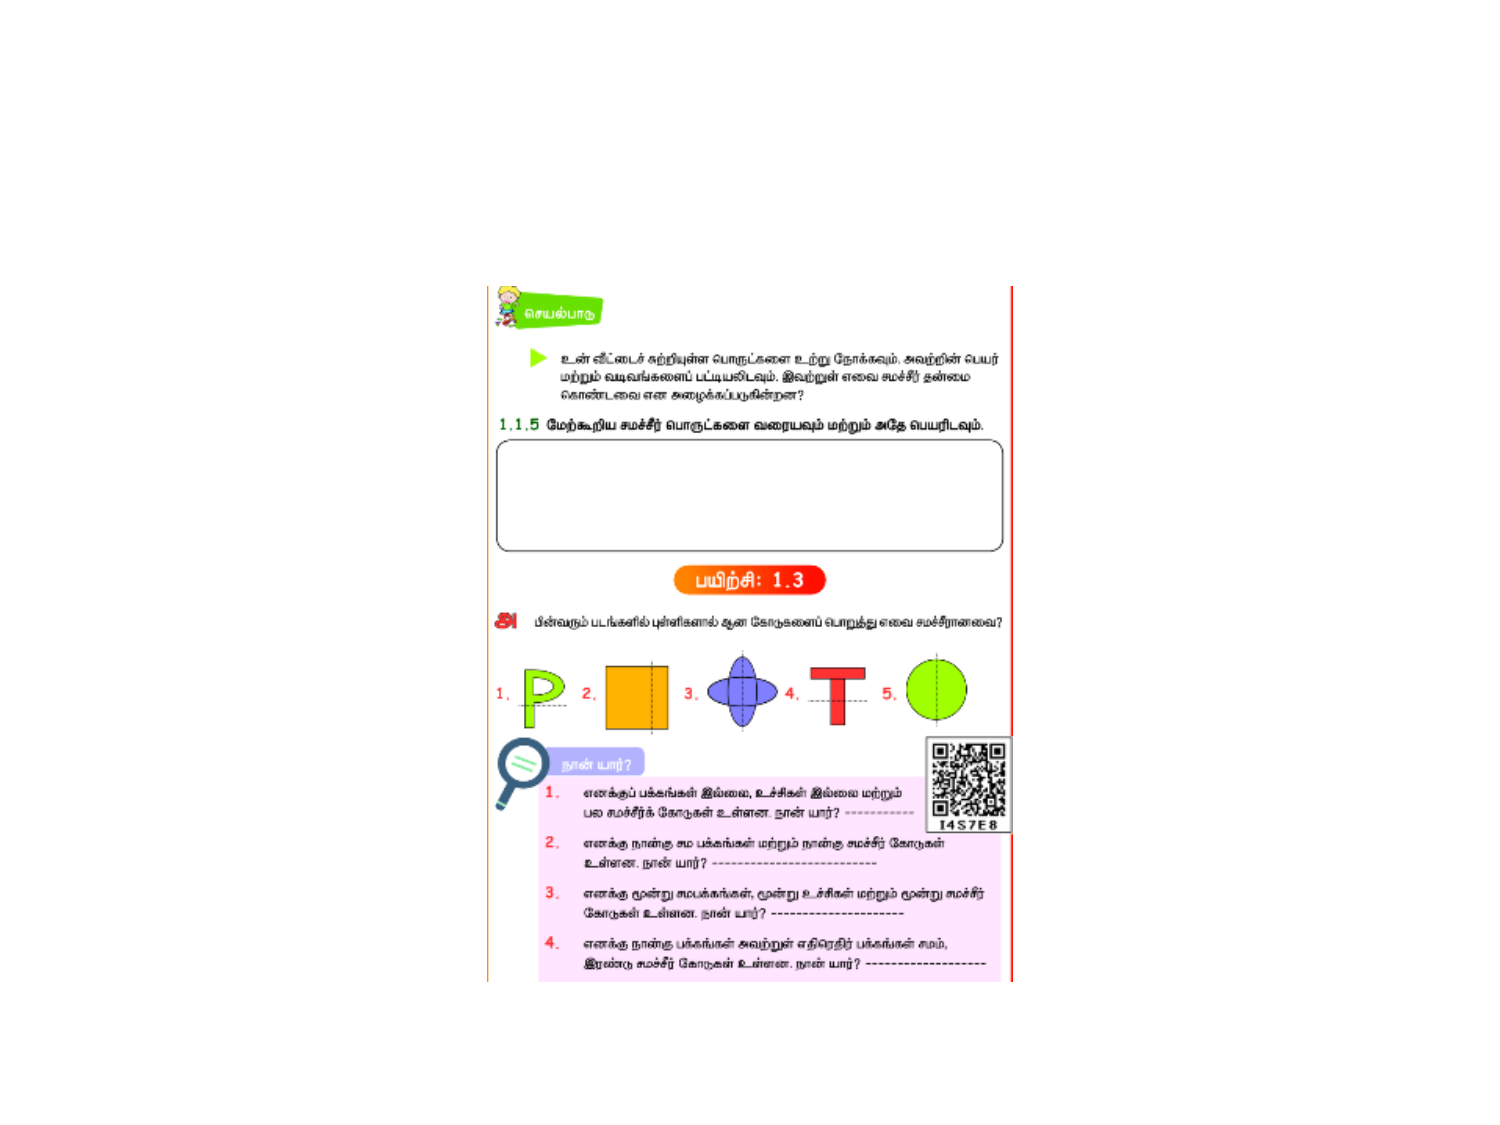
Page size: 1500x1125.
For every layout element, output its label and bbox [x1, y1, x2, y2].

list [487, 285, 1013, 982]
